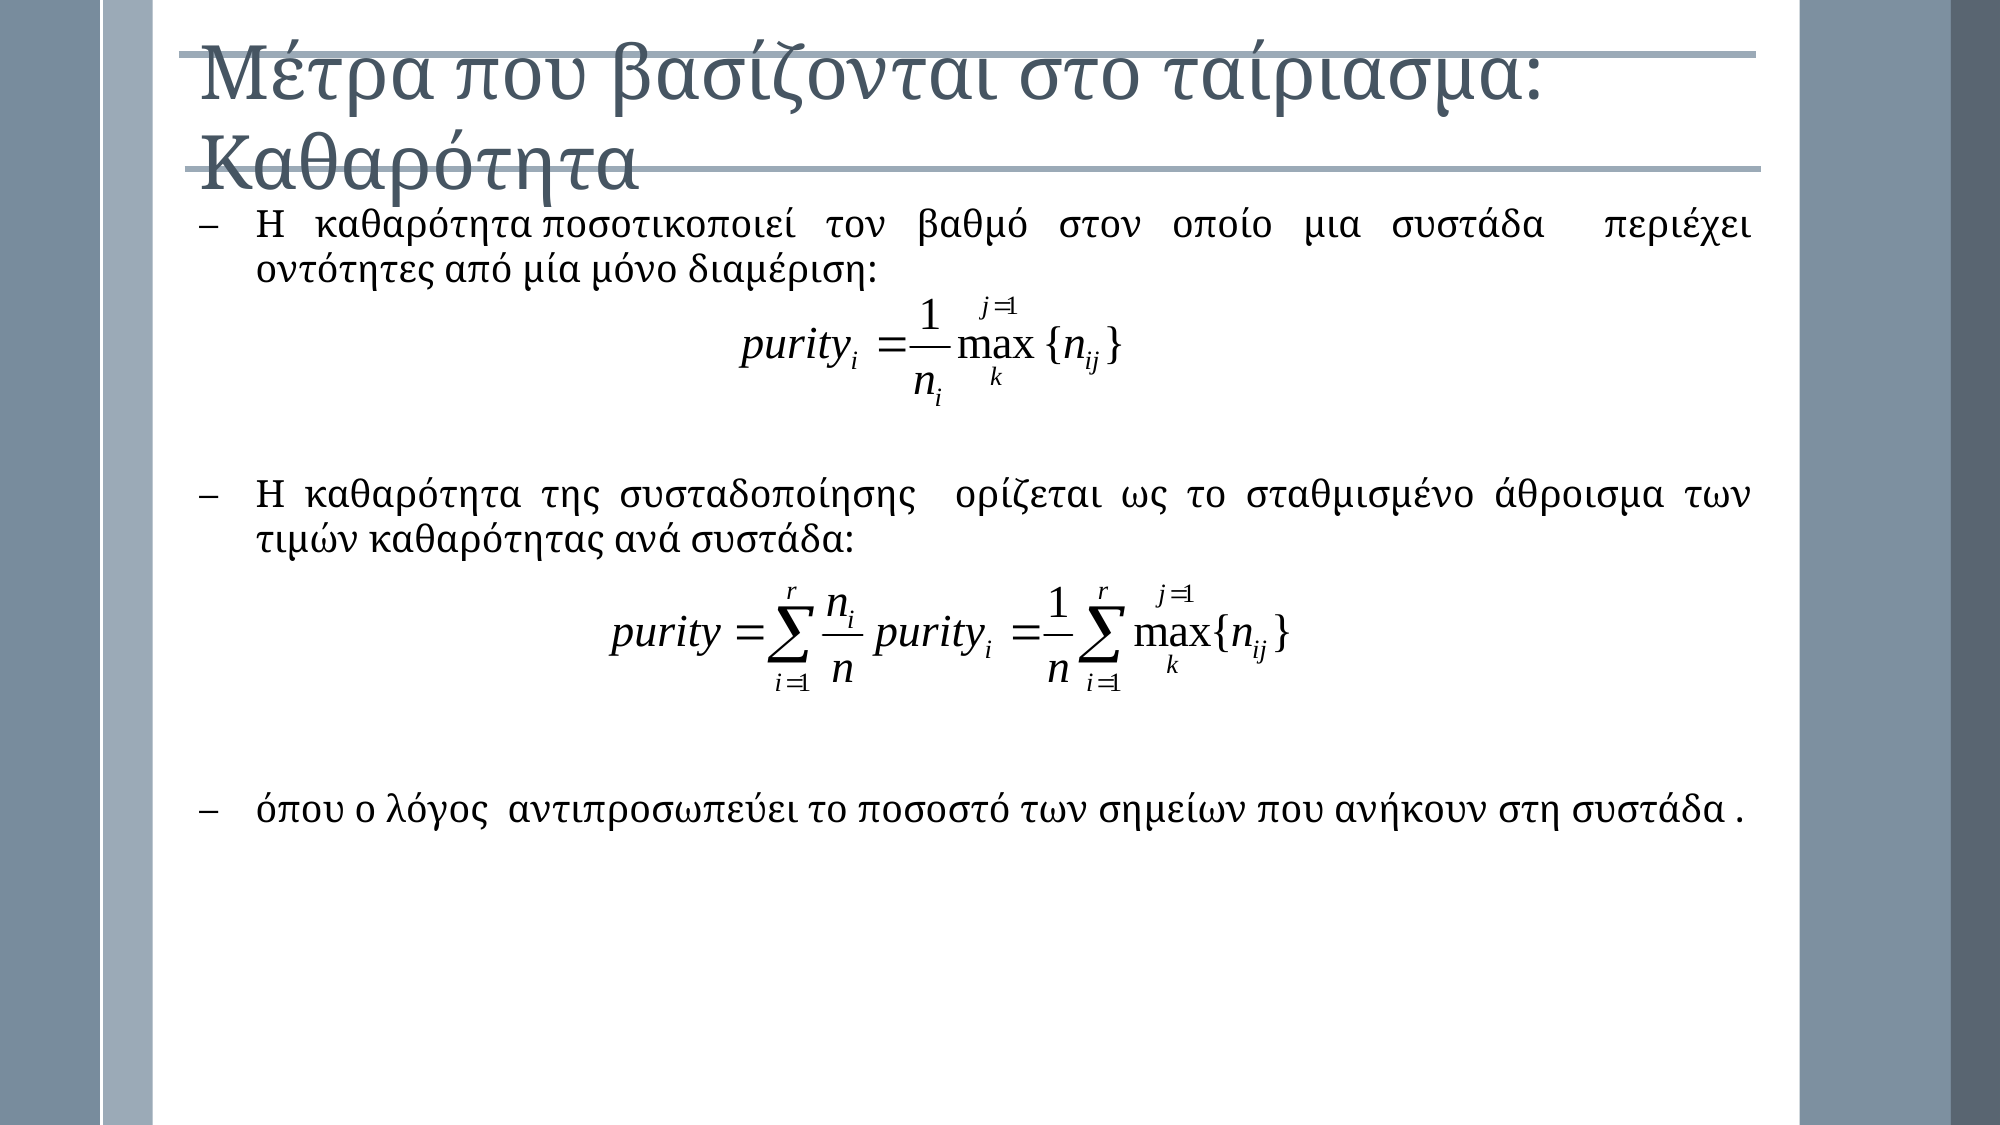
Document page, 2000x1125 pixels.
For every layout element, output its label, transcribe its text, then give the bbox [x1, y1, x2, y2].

text_box Μέτρα που βασίζονται στο ταίριασμα: Καθαρότητα [184, 169, 1756, 212]
text_box Μέτρα που βασίζονται στο ταίριασμα: Καθαρότητα [184, 55, 1756, 168]
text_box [598, 567, 1298, 701]
text_box Μέτρα που βασίζονται στο ταίριασμα: Καθαρότητα [184, 17, 1756, 54]
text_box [727, 283, 1133, 417]
